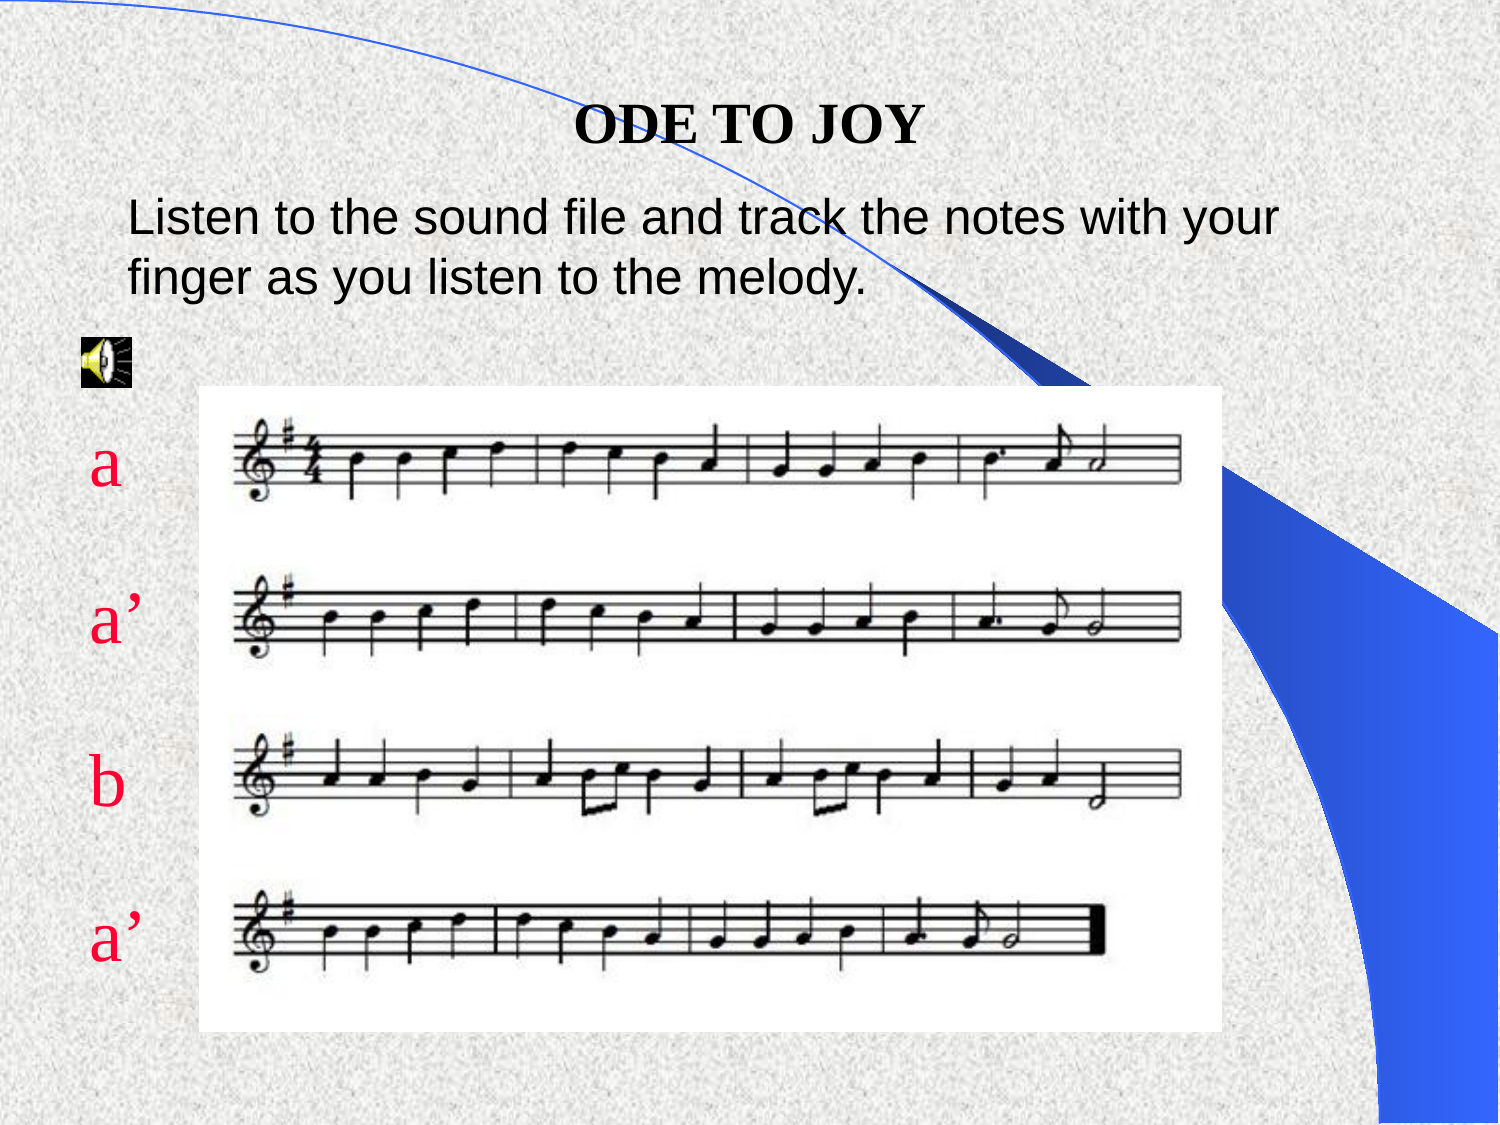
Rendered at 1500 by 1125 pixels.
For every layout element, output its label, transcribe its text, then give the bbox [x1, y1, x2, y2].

text_box ODE TO JOY [50, 77, 1450, 163]
picture [0, 0, 1500, 1125]
text_box a [74, 404, 150, 509]
text_box a’ [75, 879, 175, 984]
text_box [74, 337, 138, 435]
text_box Listen to the sound file and track the notes with your finger as you listen to the melody. [112, 177, 1413, 313]
text_box b [74, 723, 163, 829]
text_box a’ [75, 561, 188, 667]
